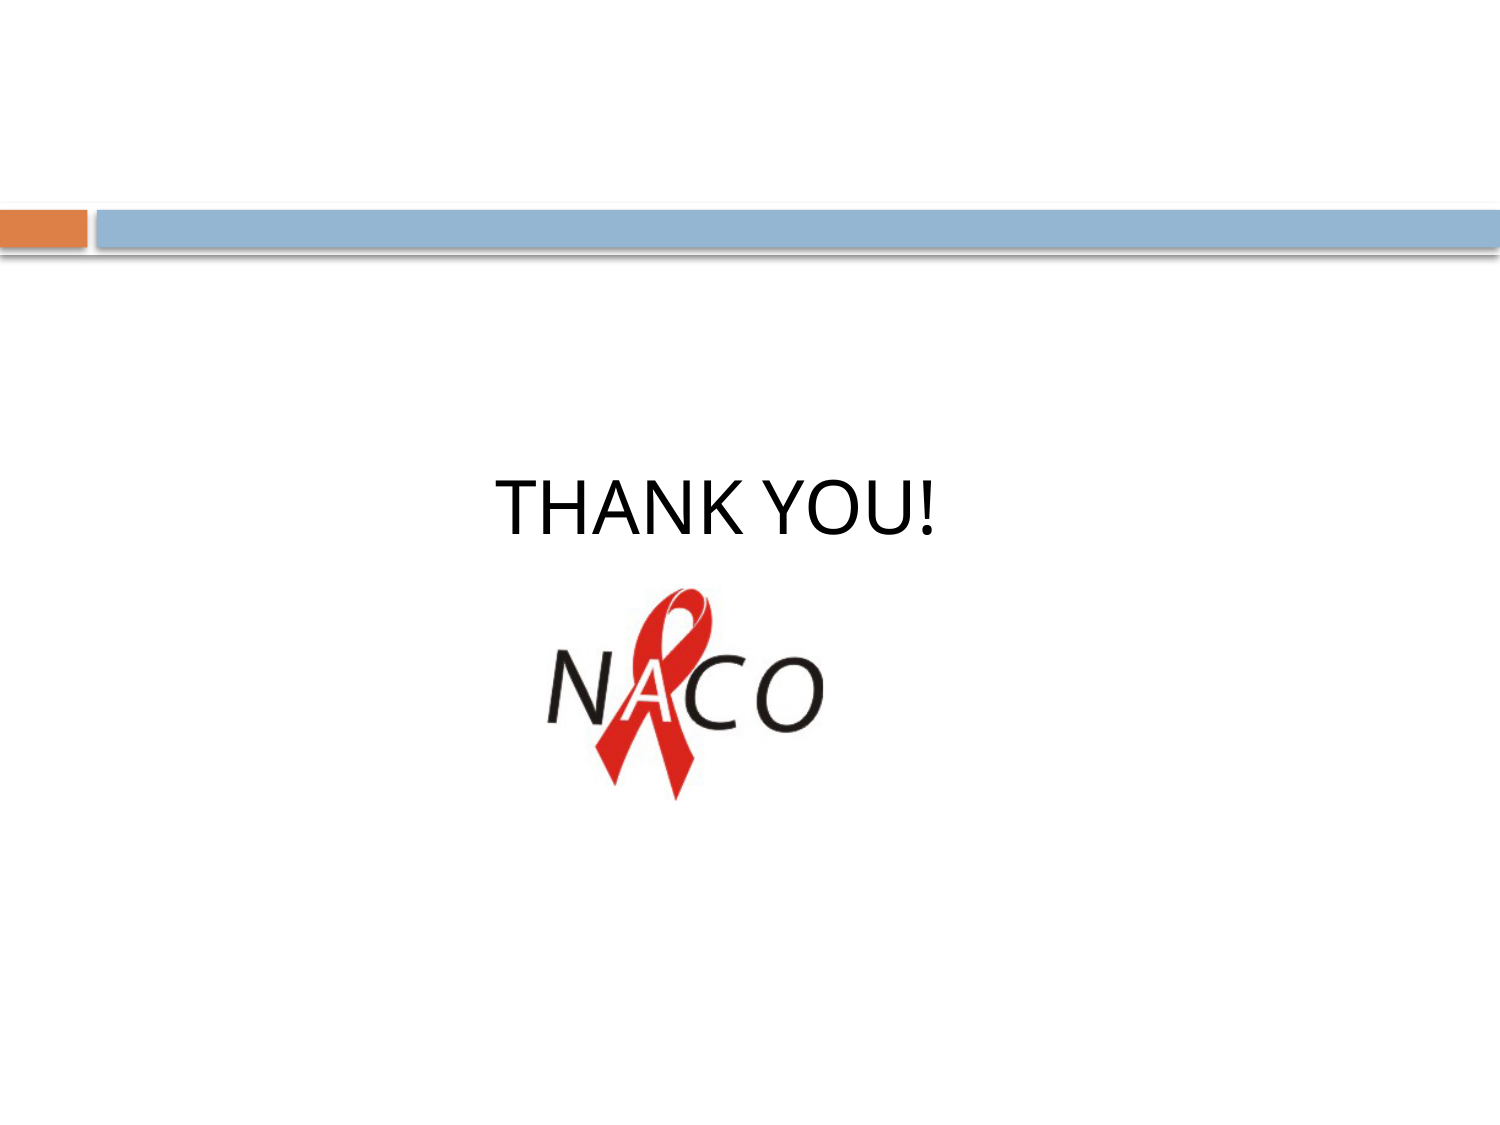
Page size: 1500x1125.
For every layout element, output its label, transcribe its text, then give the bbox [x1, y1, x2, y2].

list THANK YOU! [100, 262, 1439, 1001]
picture [524, 574, 844, 813]
